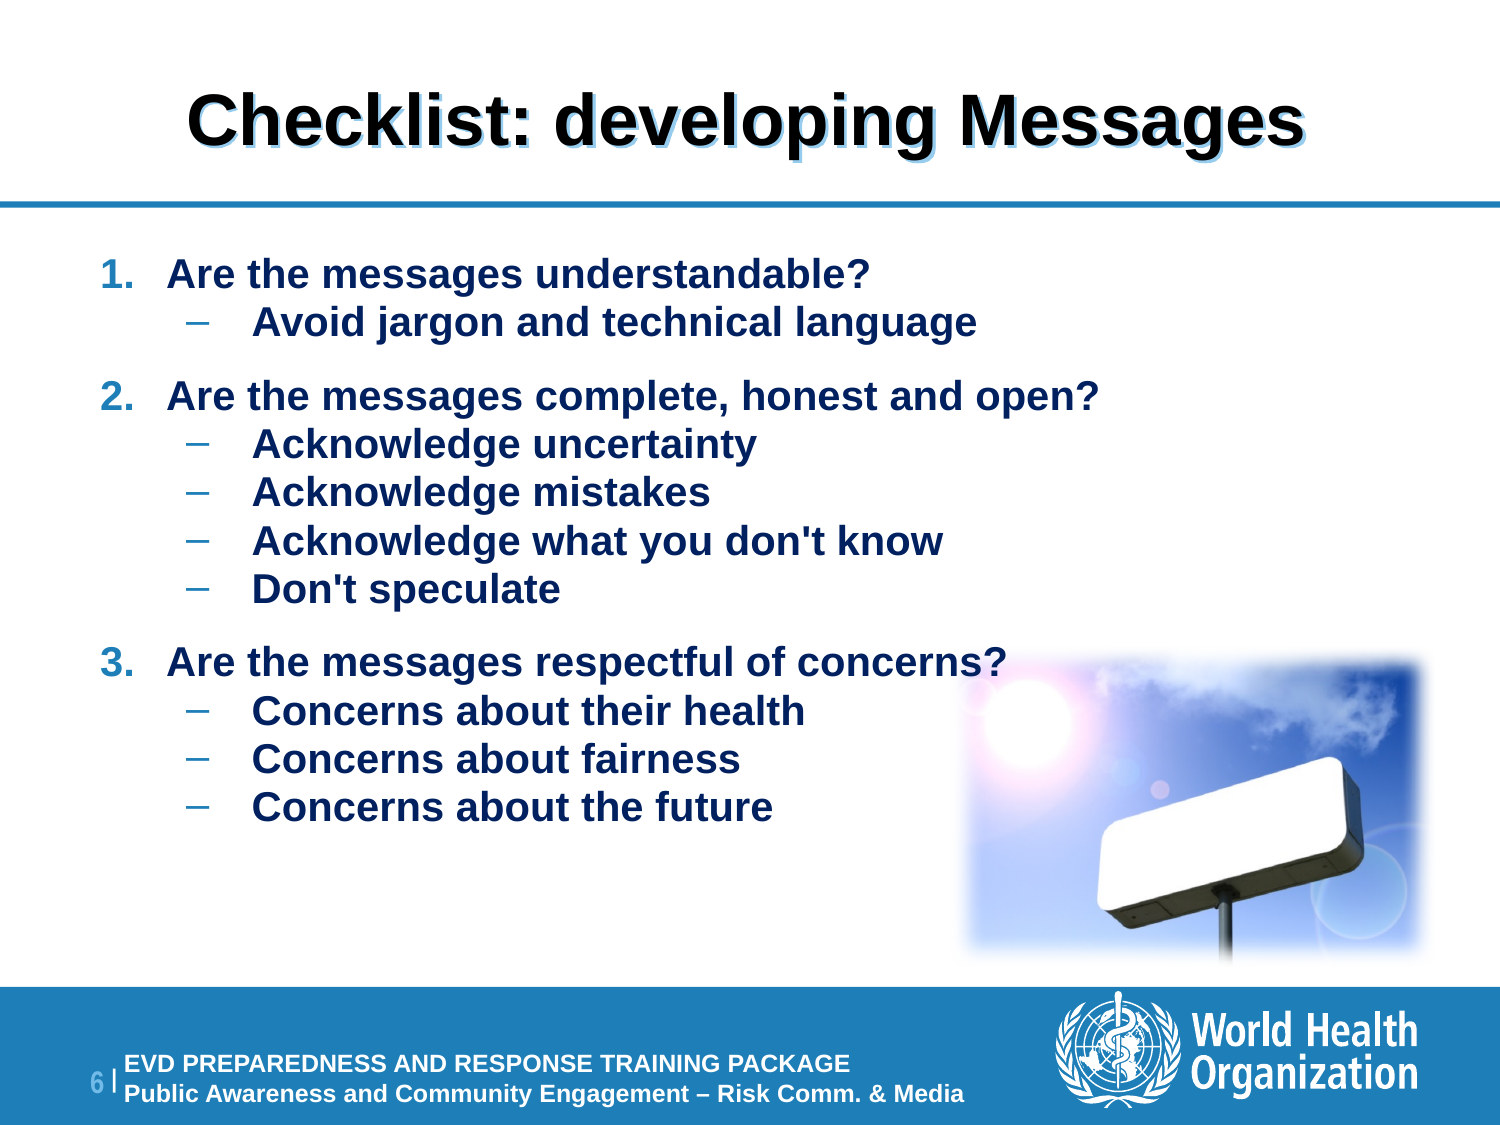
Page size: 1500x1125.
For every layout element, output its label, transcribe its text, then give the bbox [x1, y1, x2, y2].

title Checklist: developing Messages [81, 72, 1432, 191]
list Are the messages understandable? Avoid jargon and technical language Are the messages complete, honest and open? Acknowledge uncertainty Acknowledge mistakes Acknowledge what you don't know Don't speculate Are the messages respectful of concerns? Concerns about their health Concerns about fairness Concerns about the future [100, 256, 1376, 906]
picture [950, 644, 1436, 969]
